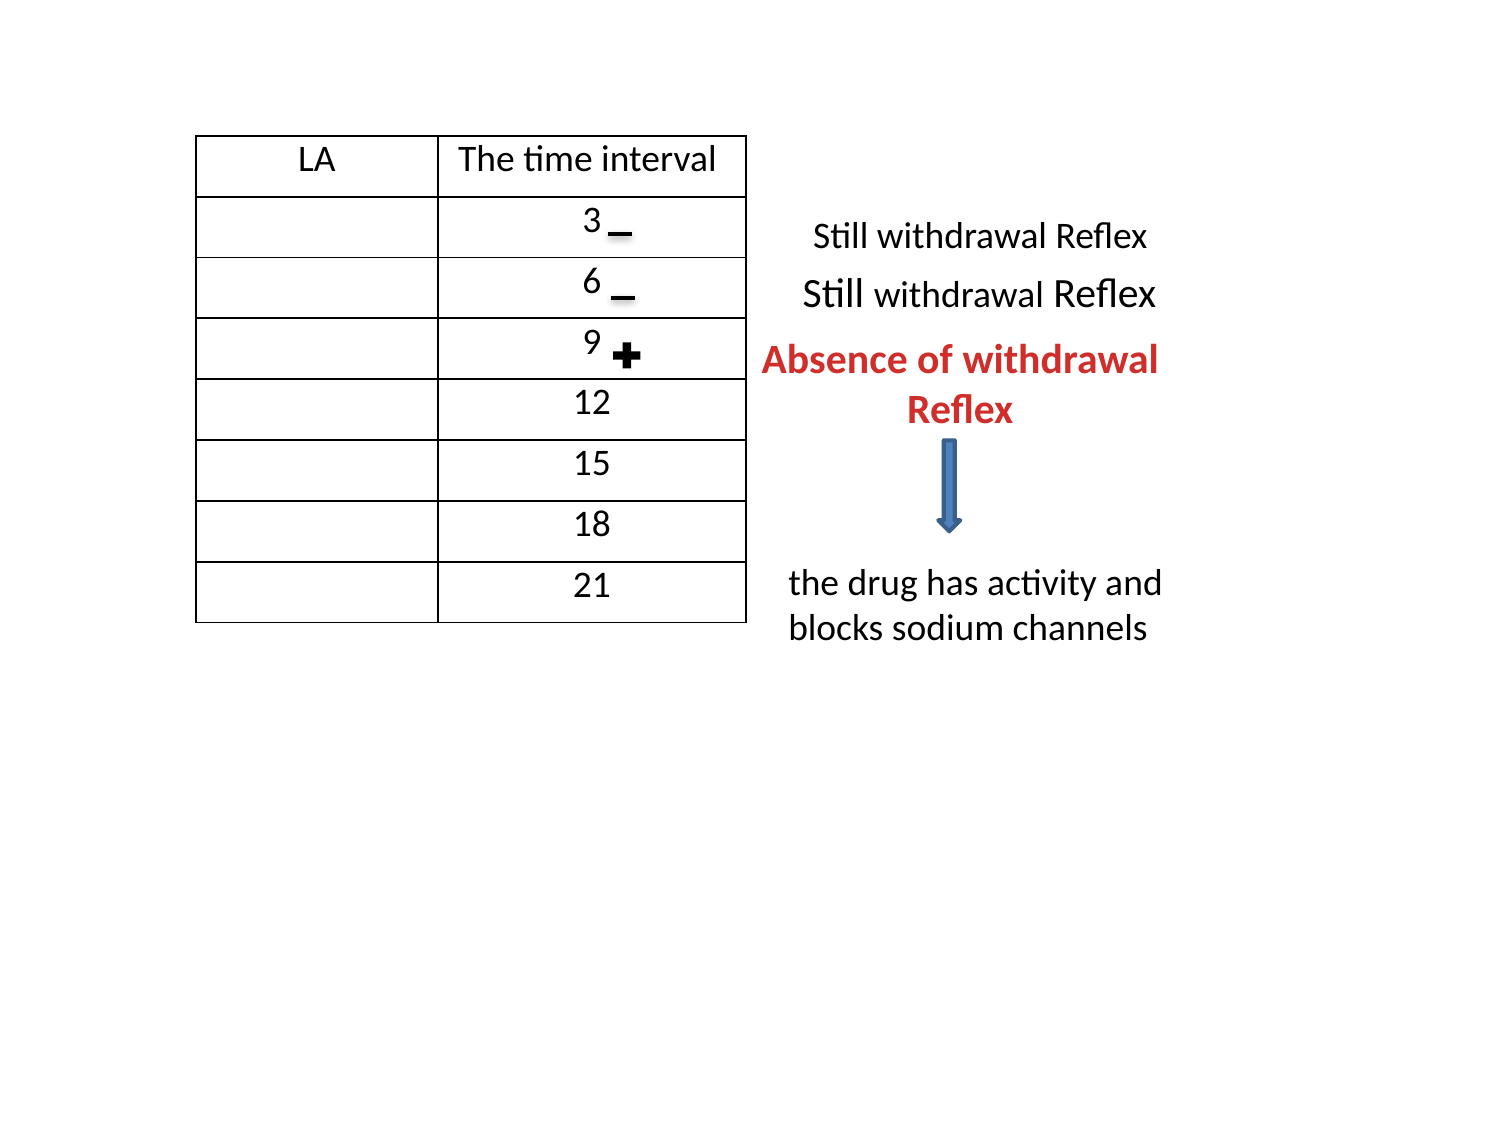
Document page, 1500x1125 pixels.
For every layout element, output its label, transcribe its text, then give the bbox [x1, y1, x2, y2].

table_cell 3 [439, 198, 745, 257]
table_cell [197, 563, 437, 622]
table_cell [197, 319, 437, 378]
text_box [611, 340, 643, 371]
text_box Absence of withdrawal Reflex [718, 324, 1203, 440]
table_cell 12 [439, 380, 718, 439]
text_box [936, 438, 963, 534]
text_box the drug has activity and blocks sodium channels [773, 550, 1258, 656]
table_cell 15 [439, 441, 745, 500]
table_cell [197, 441, 437, 500]
table_cell 9 [439, 319, 737, 378]
table_cell [197, 258, 437, 317]
table_cell [197, 198, 437, 257]
text_box Still withdrawal Reflex [737, 258, 1222, 324]
table_cell 21 [439, 563, 745, 622]
text_box Still withdrawal Reflex [738, 204, 1223, 264]
table_cell [197, 380, 437, 439]
table_header LA [197, 137, 437, 196]
table_cell [197, 502, 437, 561]
table_header The time interval [439, 137, 745, 196]
table_cell 6 [439, 258, 737, 317]
table_cell 18 [439, 502, 745, 561]
